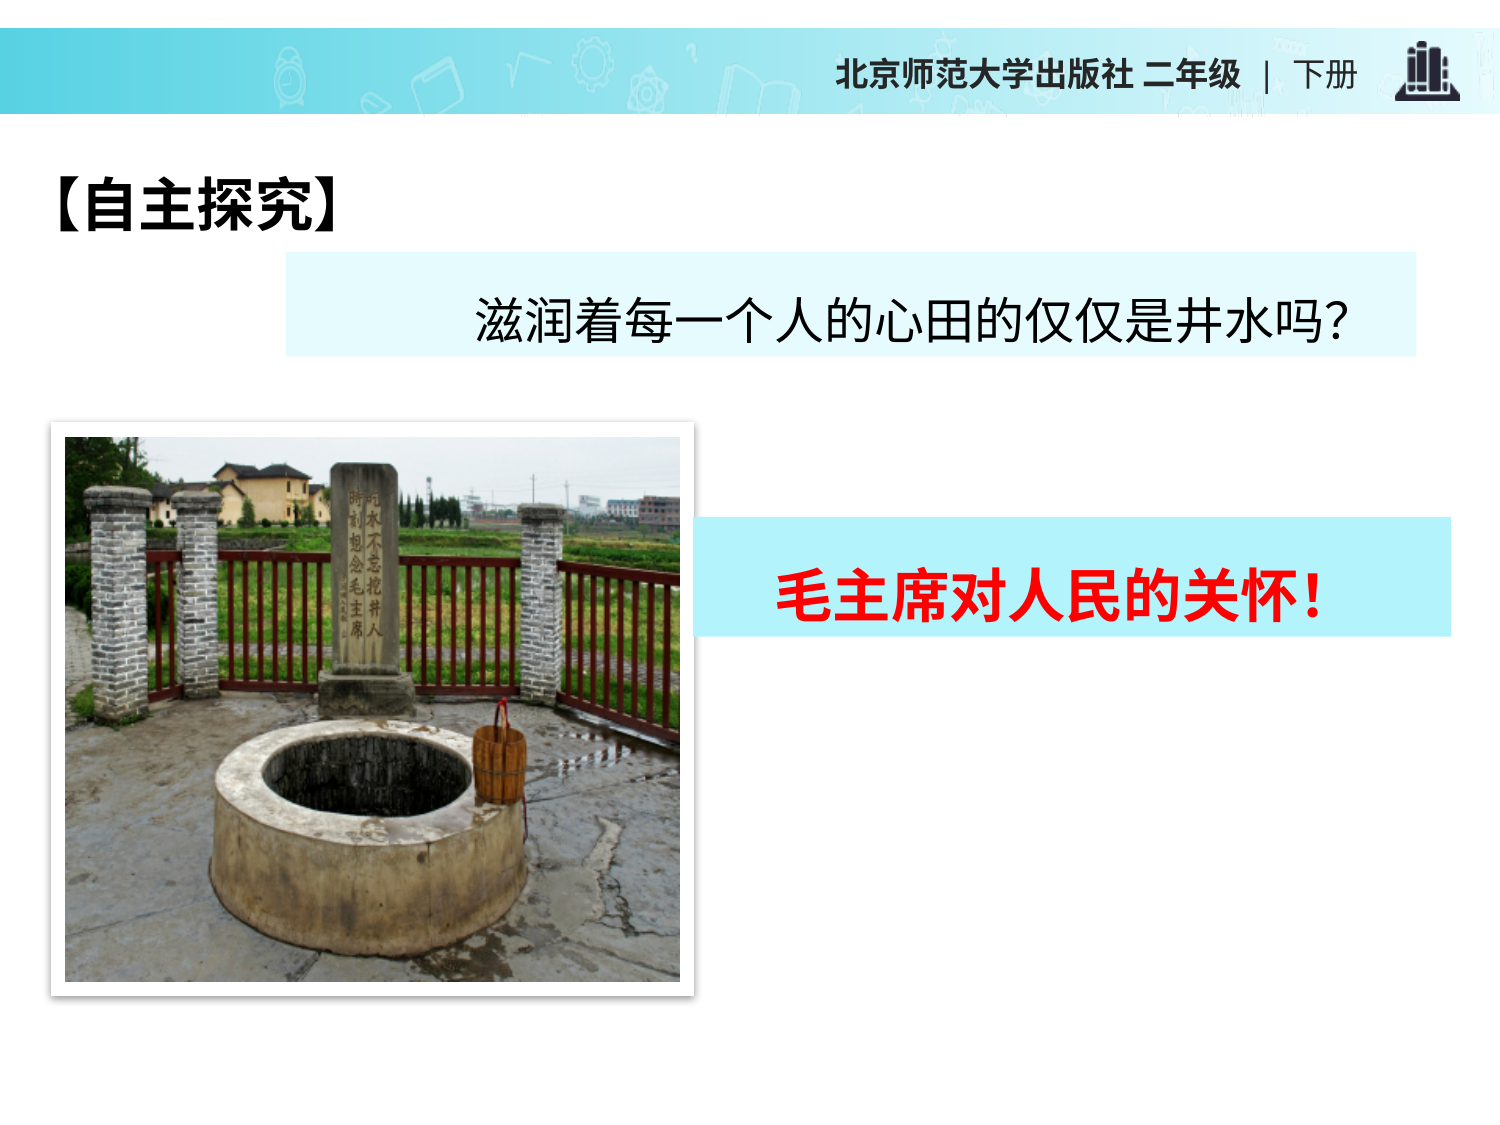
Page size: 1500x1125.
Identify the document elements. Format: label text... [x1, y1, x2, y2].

text_box 毛主席对人民的关怀！ [692, 516, 1452, 637]
picture [64, 436, 680, 982]
text_box 【自主探究】 [7, 160, 680, 246]
picture [274, 31, 1500, 117]
text_box 滋润着每一个人的心田的仅仅是井水吗？ [286, 251, 1417, 357]
